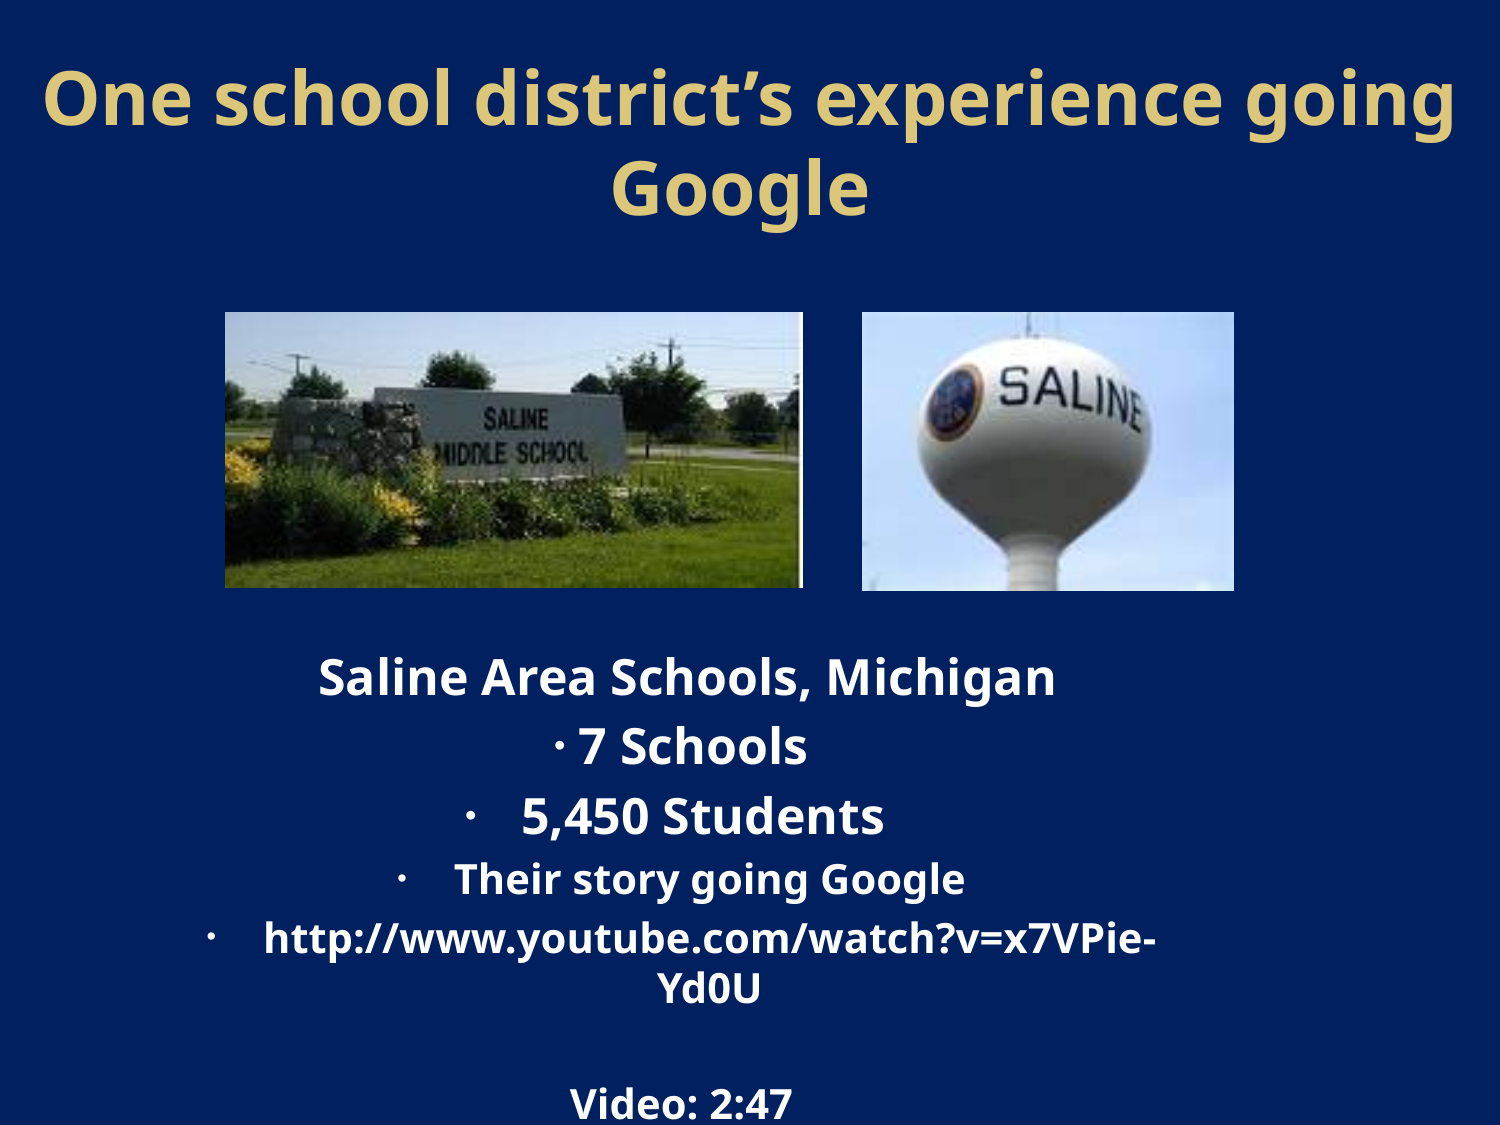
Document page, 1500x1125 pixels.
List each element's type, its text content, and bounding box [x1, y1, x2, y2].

picture [224, 312, 803, 588]
list Saline Area Schools, Michigan 7 Schools 5,450 Students Their story going Google http://www.youtube.com/watch?v=x7VPie-Yd0U Video: 2:47 [175, 637, 1188, 1013]
picture [862, 312, 1234, 591]
title One school district’s experience going Google [0, 112, 1500, 350]
